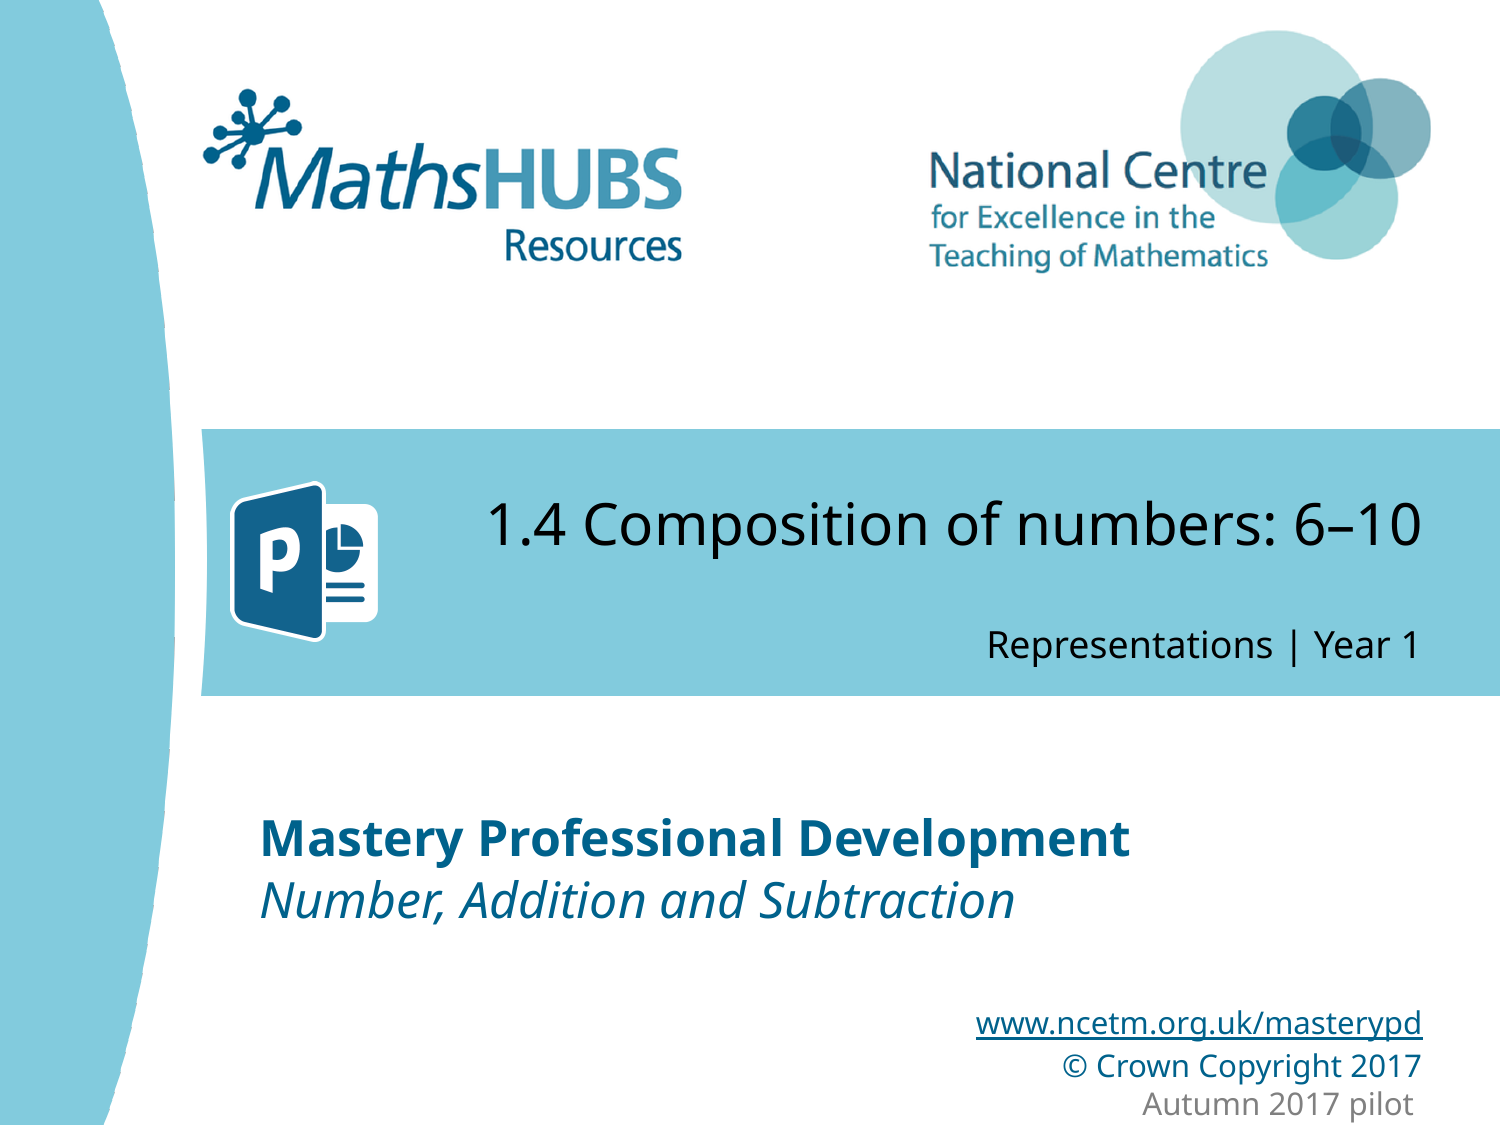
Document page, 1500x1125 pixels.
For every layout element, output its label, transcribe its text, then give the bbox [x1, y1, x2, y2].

list Number, Addition and Subtraction [244, 860, 1161, 945]
subtitle Representations | Year 1 [407, 614, 1438, 673]
picture [0, 0, 175, 1125]
title 1.4 Composition of numbers: 6–10 [407, 459, 1438, 585]
picture [200, 85, 688, 274]
picture [178, 429, 1500, 696]
picture [927, 29, 1431, 274]
